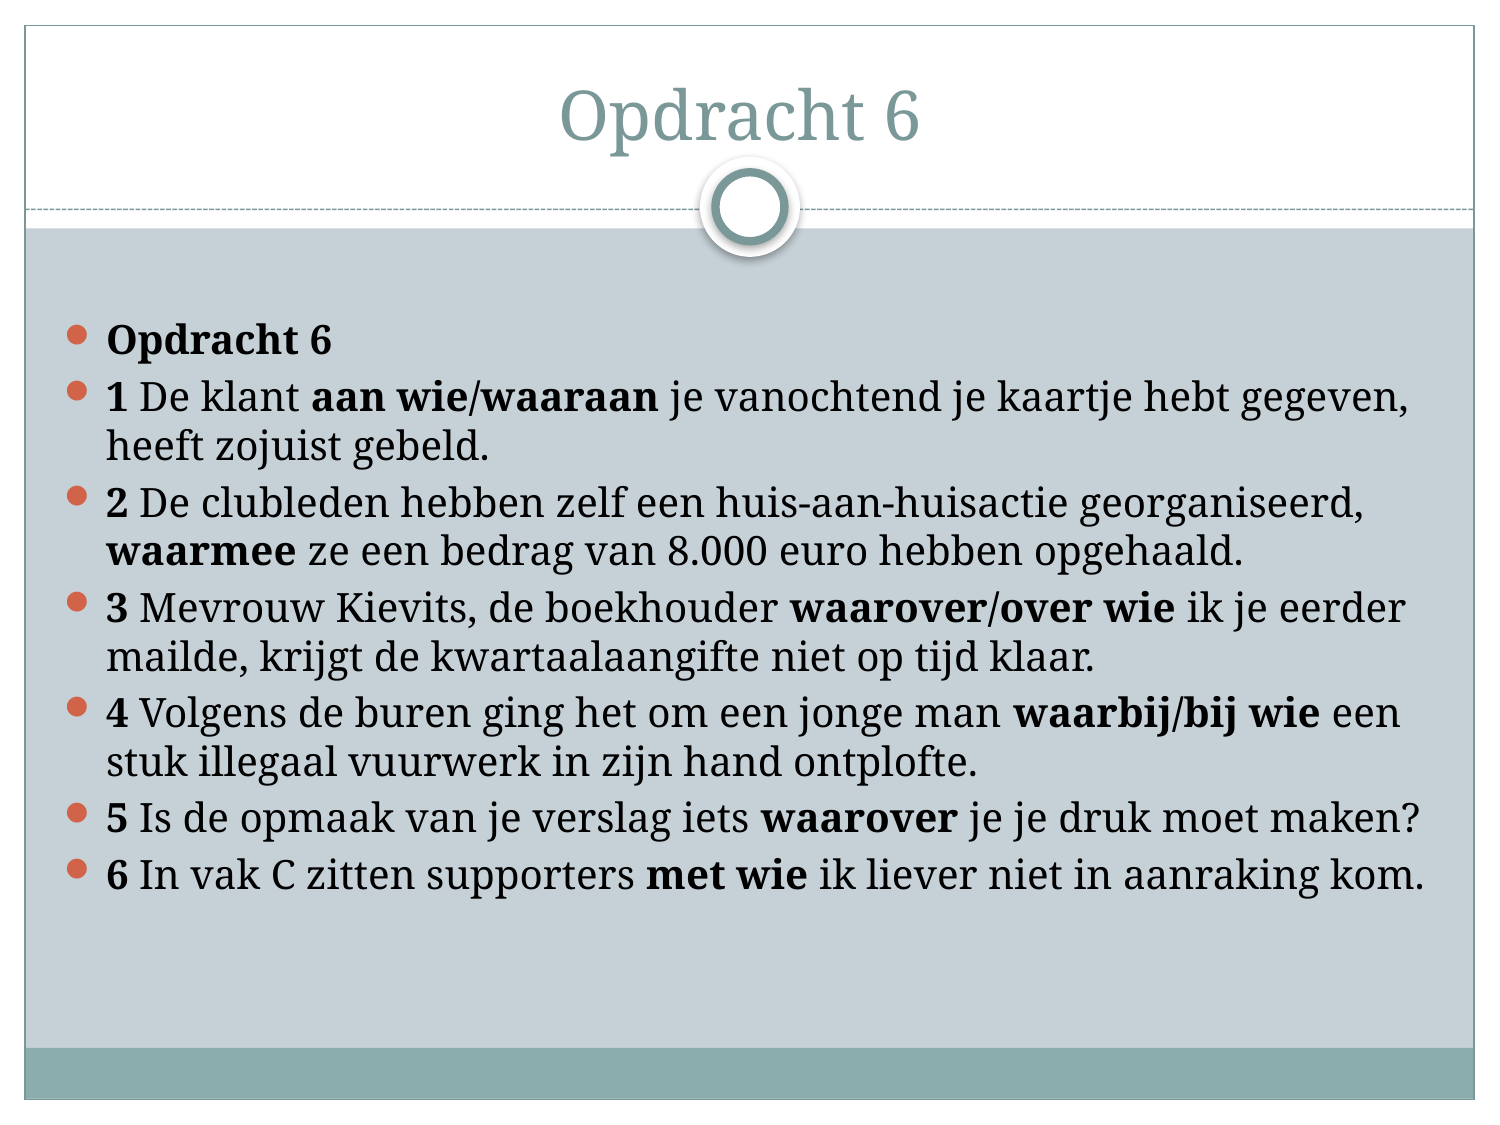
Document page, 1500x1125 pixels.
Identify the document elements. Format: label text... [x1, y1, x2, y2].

title Opdracht 6 [49, 37, 1450, 162]
list Opdracht 6 1 De klant aan wie/waaraan je vanochtend je kaartje hebt gegeven, heeft zojuist gebeld. 2 De clubleden hebben zelf een huis-aan-huisactie georganiseerd, waarmee ze een bedrag van 8.000 euro hebben opgehaald. 3 Mevrouw Kievits, de boekhouder waarover/over wie ik je eerder mailde, krijgt de kwartaalaangifte niet op tijd klaar. 4 Volgens de buren ging het om een jonge man waarbij/bij wie een stuk illegaal vuurwerk in zijn hand ontplofte. 5 Is de opmaak van je verslag iets waarover je je druk moet maken? 6 In vak C zitten supporters met wie ik liever niet in aanraking kom. [49, 250, 1445, 1001]
